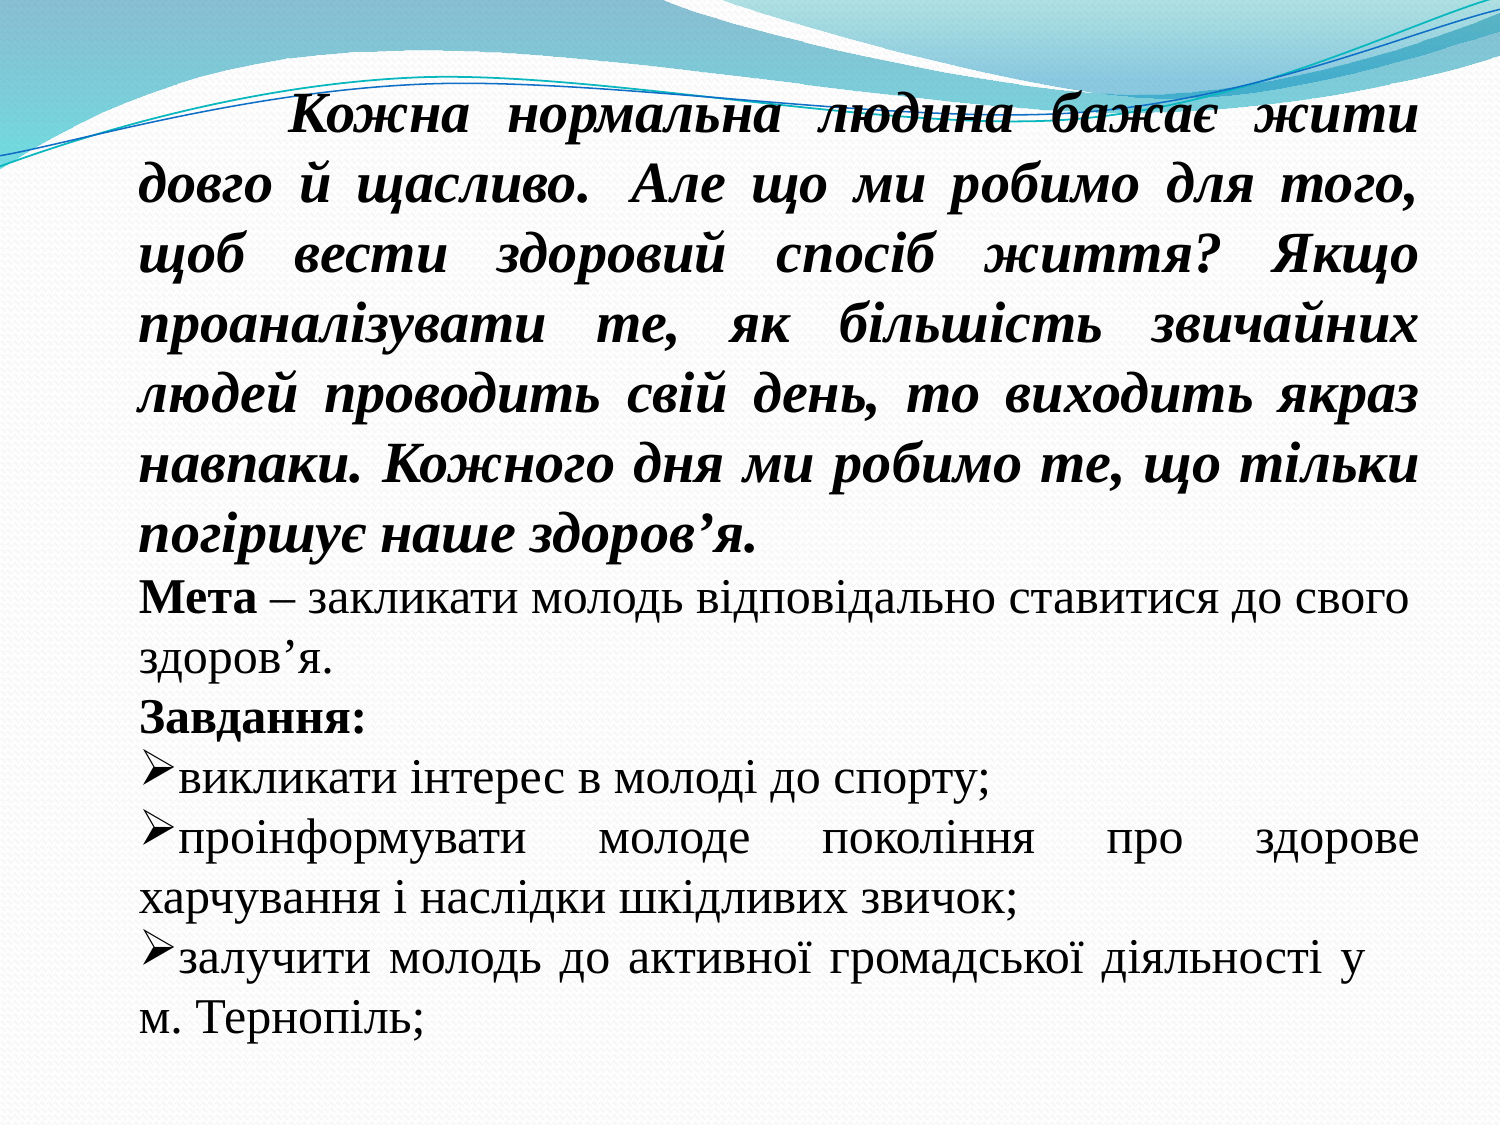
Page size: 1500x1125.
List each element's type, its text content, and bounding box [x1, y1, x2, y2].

text_box Кожна нормальна людина бажає жити довго й щасливо. Але що ми робимо для того, щоб вести здоровий спосіб життя? Якщо проаналізувати те, як більшість звичайних людей проводить свій день, то виходить якраз навпаки. Кожного дня ми робимо те, що тільки погіршує наше здоров’я. Мета – закликати молодь відповідально ставитися до свого здоров’я. Завдання: викликати інтерес в молоді до спорту; проінформувати молоде покоління про здорове харчування і наслідки шкідливих звичок; залучити молодь до активної громадської діяльності у м. Тернопіль; [123, 66, 1435, 1125]
